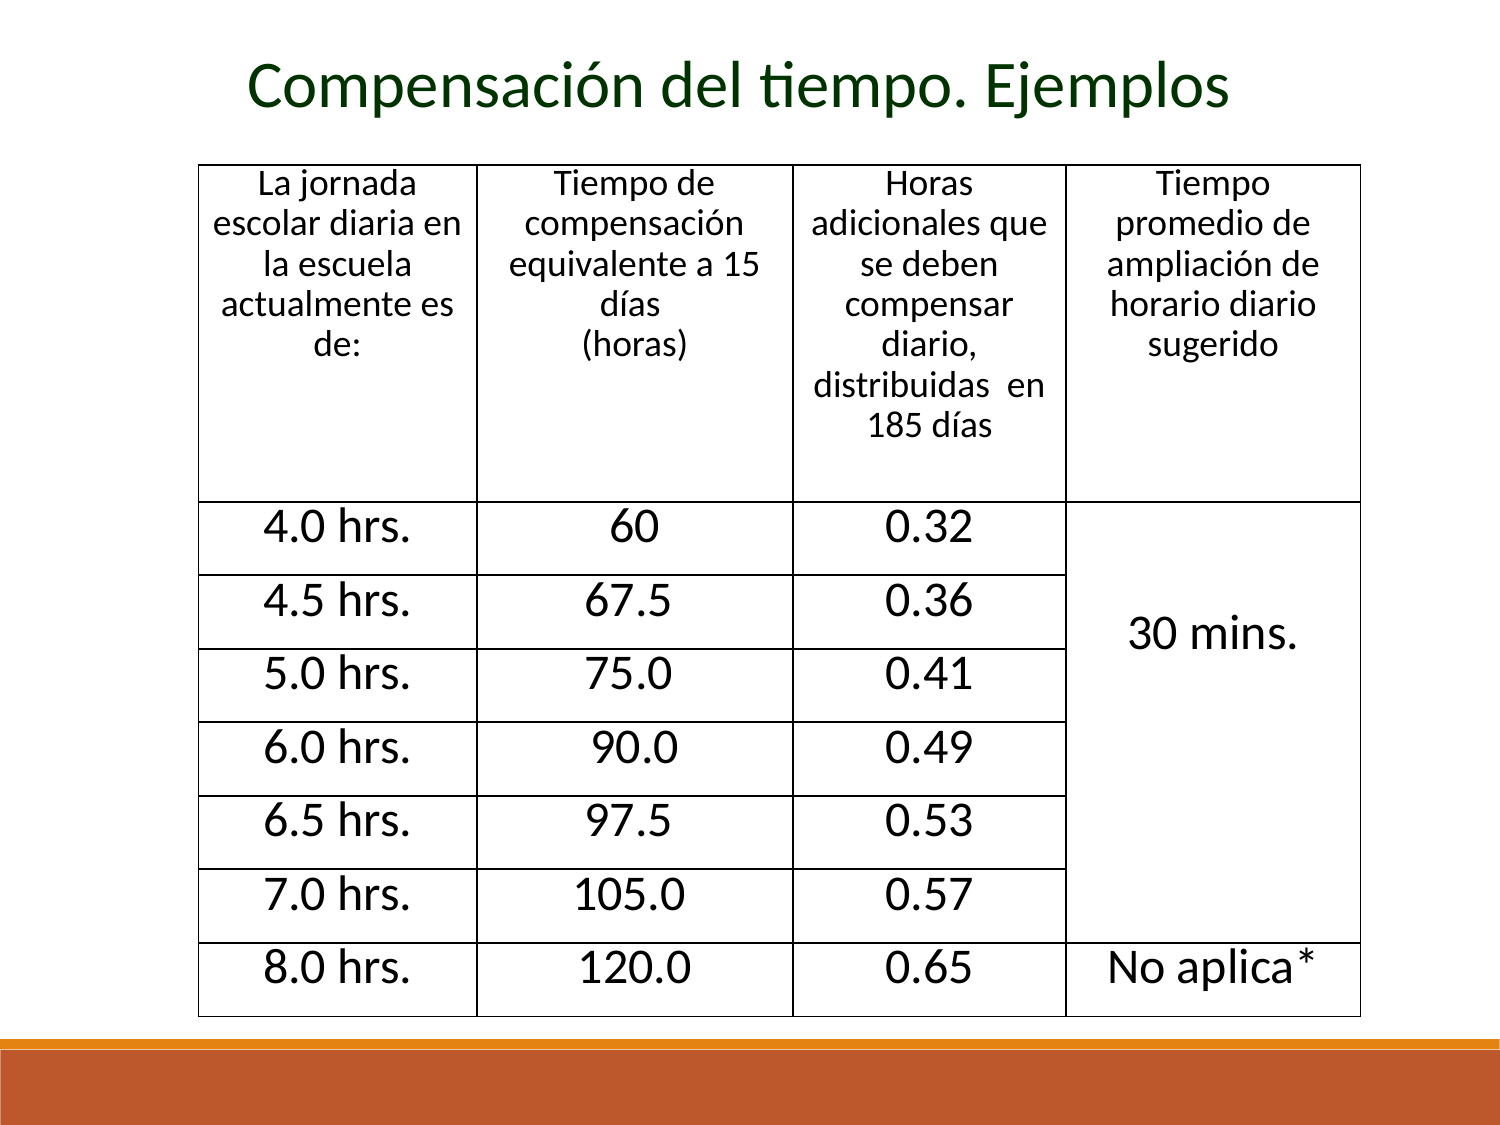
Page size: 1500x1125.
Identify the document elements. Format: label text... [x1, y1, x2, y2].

table_cell 0.53 [794, 797, 1065, 868]
table_cell 0.57 [794, 870, 1065, 942]
table_cell 60 [478, 503, 792, 574]
table_cell 0.36 [794, 576, 1065, 648]
table_cell 75.0 [478, 650, 792, 721]
table_header Tiempo de compensación equivalente a 15 días (horas) [478, 166, 792, 501]
table_cell 0.32 [794, 503, 1065, 574]
table_cell 0.49 [794, 723, 1065, 795]
table_cell 5.0 hrs. [199, 650, 476, 721]
table_cell 30 mins. [1067, 503, 1360, 942]
table_cell 67.5 [478, 576, 792, 648]
table_cell 7.0 hrs. [199, 870, 476, 942]
table_cell 120.0 [478, 944, 792, 1016]
table_cell 105.0 [478, 870, 792, 942]
table_cell 97.5 [478, 797, 792, 868]
text_box Compensación del tiempo. Ejemplos [99, 33, 1380, 129]
table_header Horas adicionales que se deben compensar diario, distribuidas en 185 días [794, 166, 1065, 501]
table_header Tiempo promedio de ampliación de horario diario sugerido [1067, 166, 1360, 501]
table_cell 6.5 hrs. [199, 797, 476, 868]
table_cell 8.0 hrs. [199, 944, 476, 1016]
table_cell 90.0 [478, 723, 792, 795]
table_cell 4.0 hrs. [199, 503, 476, 574]
table_header La jornada escolar diaria en la escuela actualmente es de: [199, 166, 476, 501]
table_cell 4.5 hrs. [199, 576, 476, 648]
table_cell 0.41 [794, 650, 1065, 721]
table_cell 0.65 [794, 944, 1065, 1016]
table_cell 6.0 hrs. [199, 723, 476, 795]
table_cell No aplica* [1067, 944, 1360, 1016]
